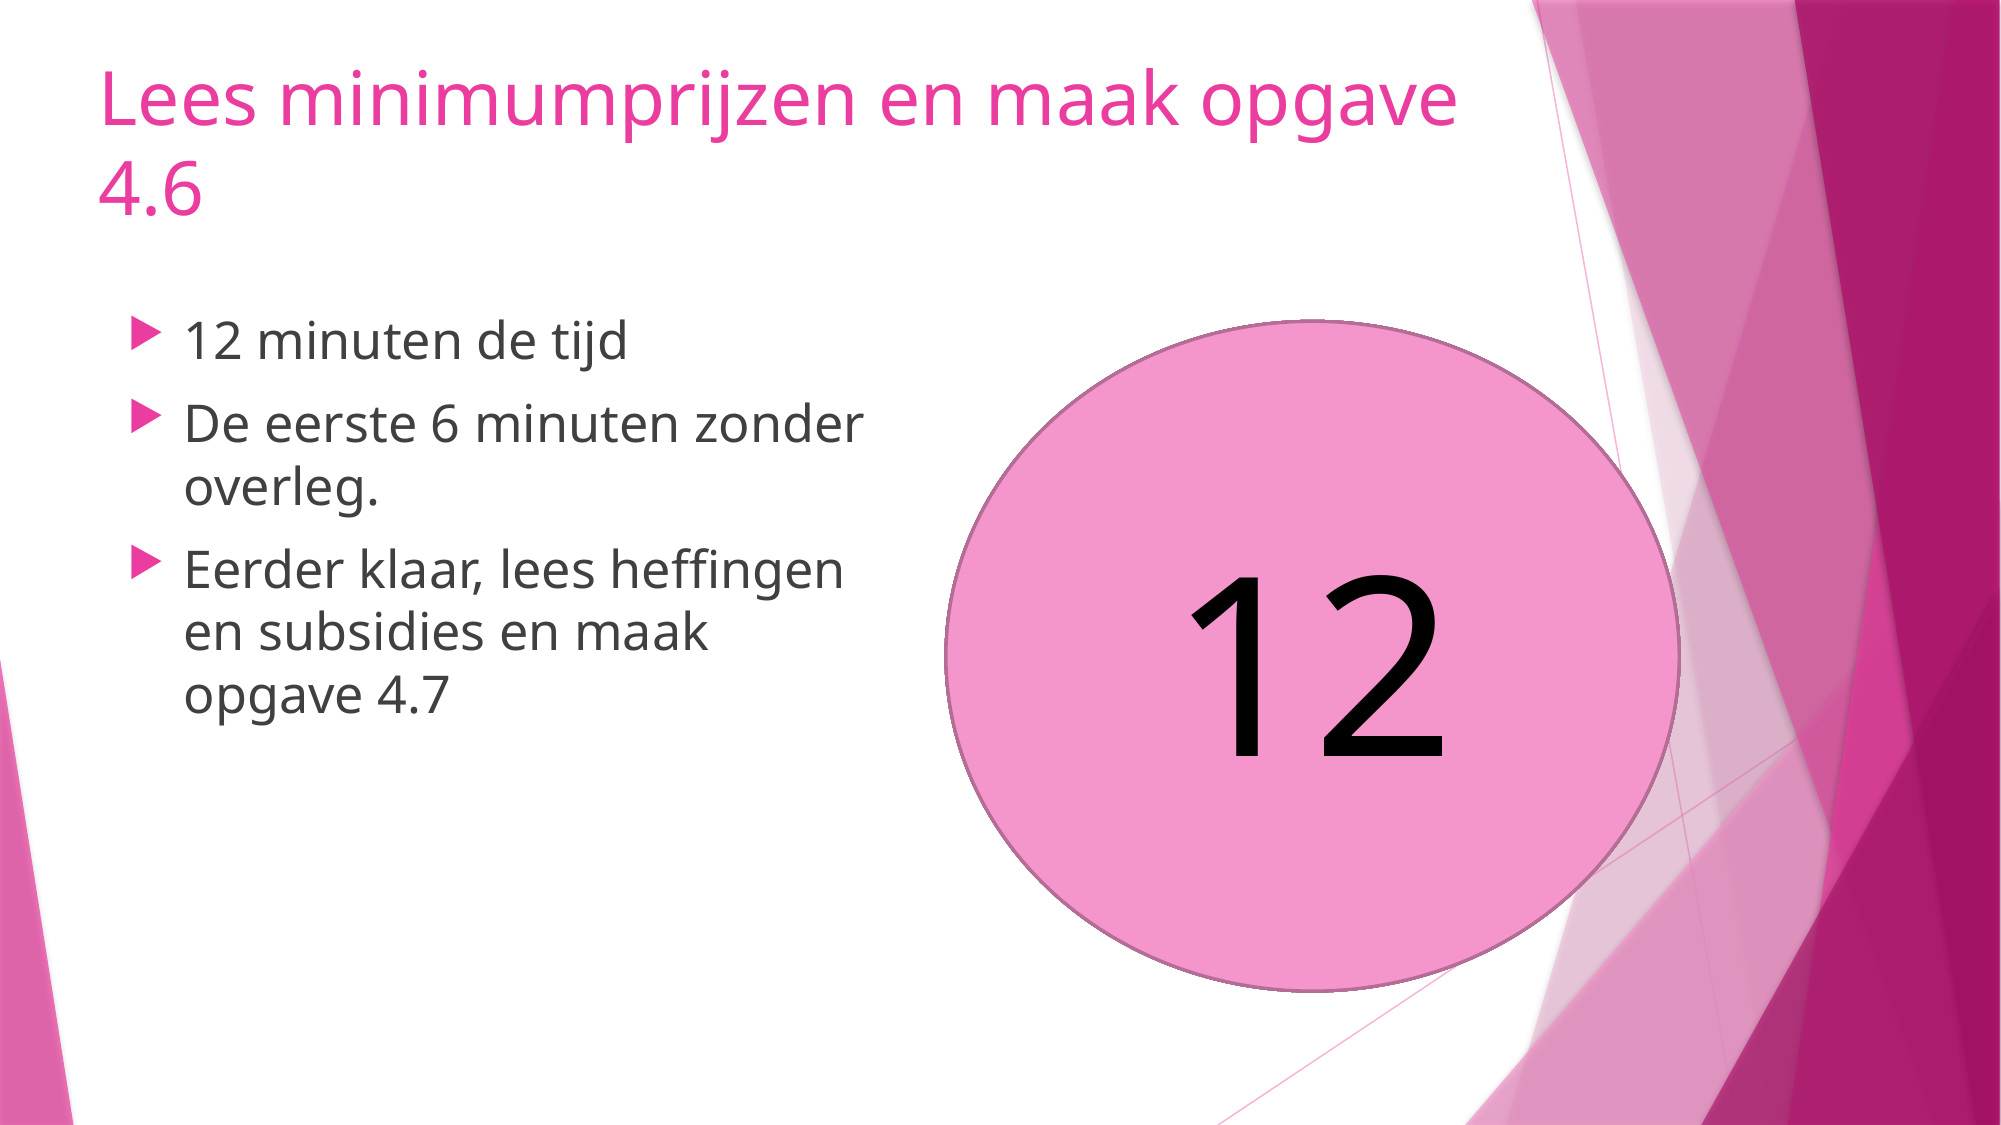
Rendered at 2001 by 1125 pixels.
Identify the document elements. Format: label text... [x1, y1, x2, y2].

title Lees minimumprijzen en maak opgave 4.6 [83, 42, 1494, 260]
list 12 minuten de tijd De eerste 6 minuten zonder overleg. Eerder klaar, lees heffingen en subsidies en maak opgave 4.7 [112, 299, 896, 992]
text_box 12 [944, 319, 1681, 993]
